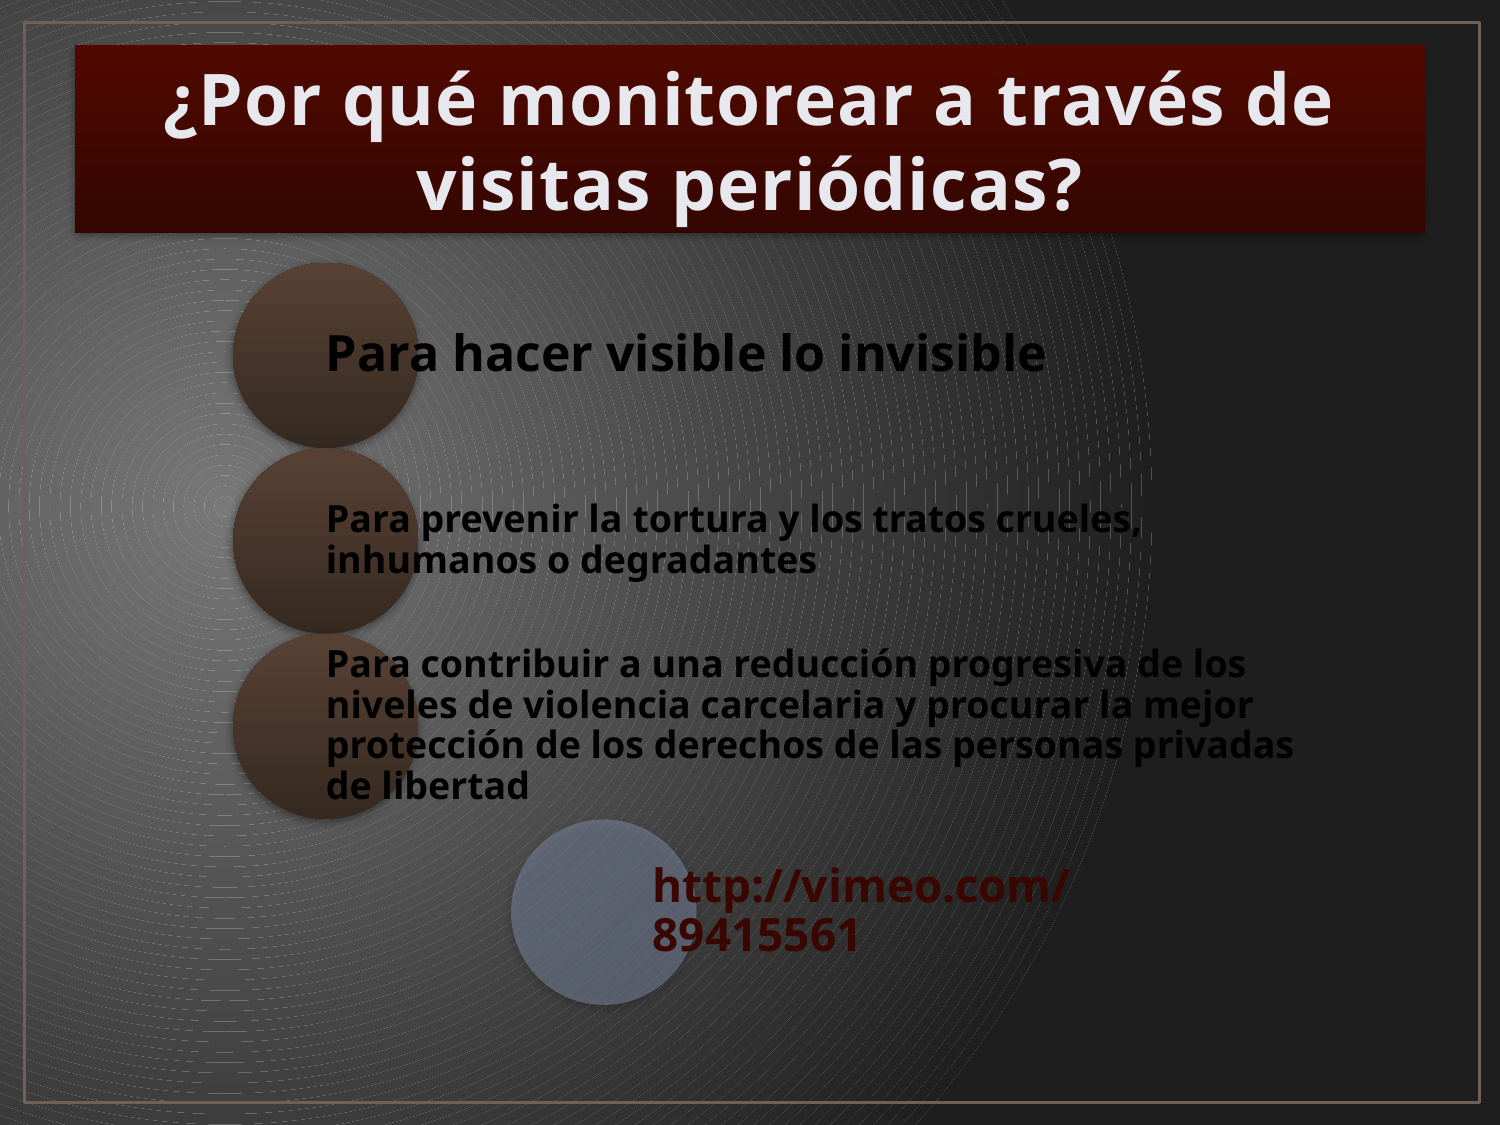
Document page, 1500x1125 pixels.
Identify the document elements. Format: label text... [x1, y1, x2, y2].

title ¿Por qué monitorear a través de visitas periódicas? [75, 45, 1425, 233]
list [74, 262, 1426, 1006]
